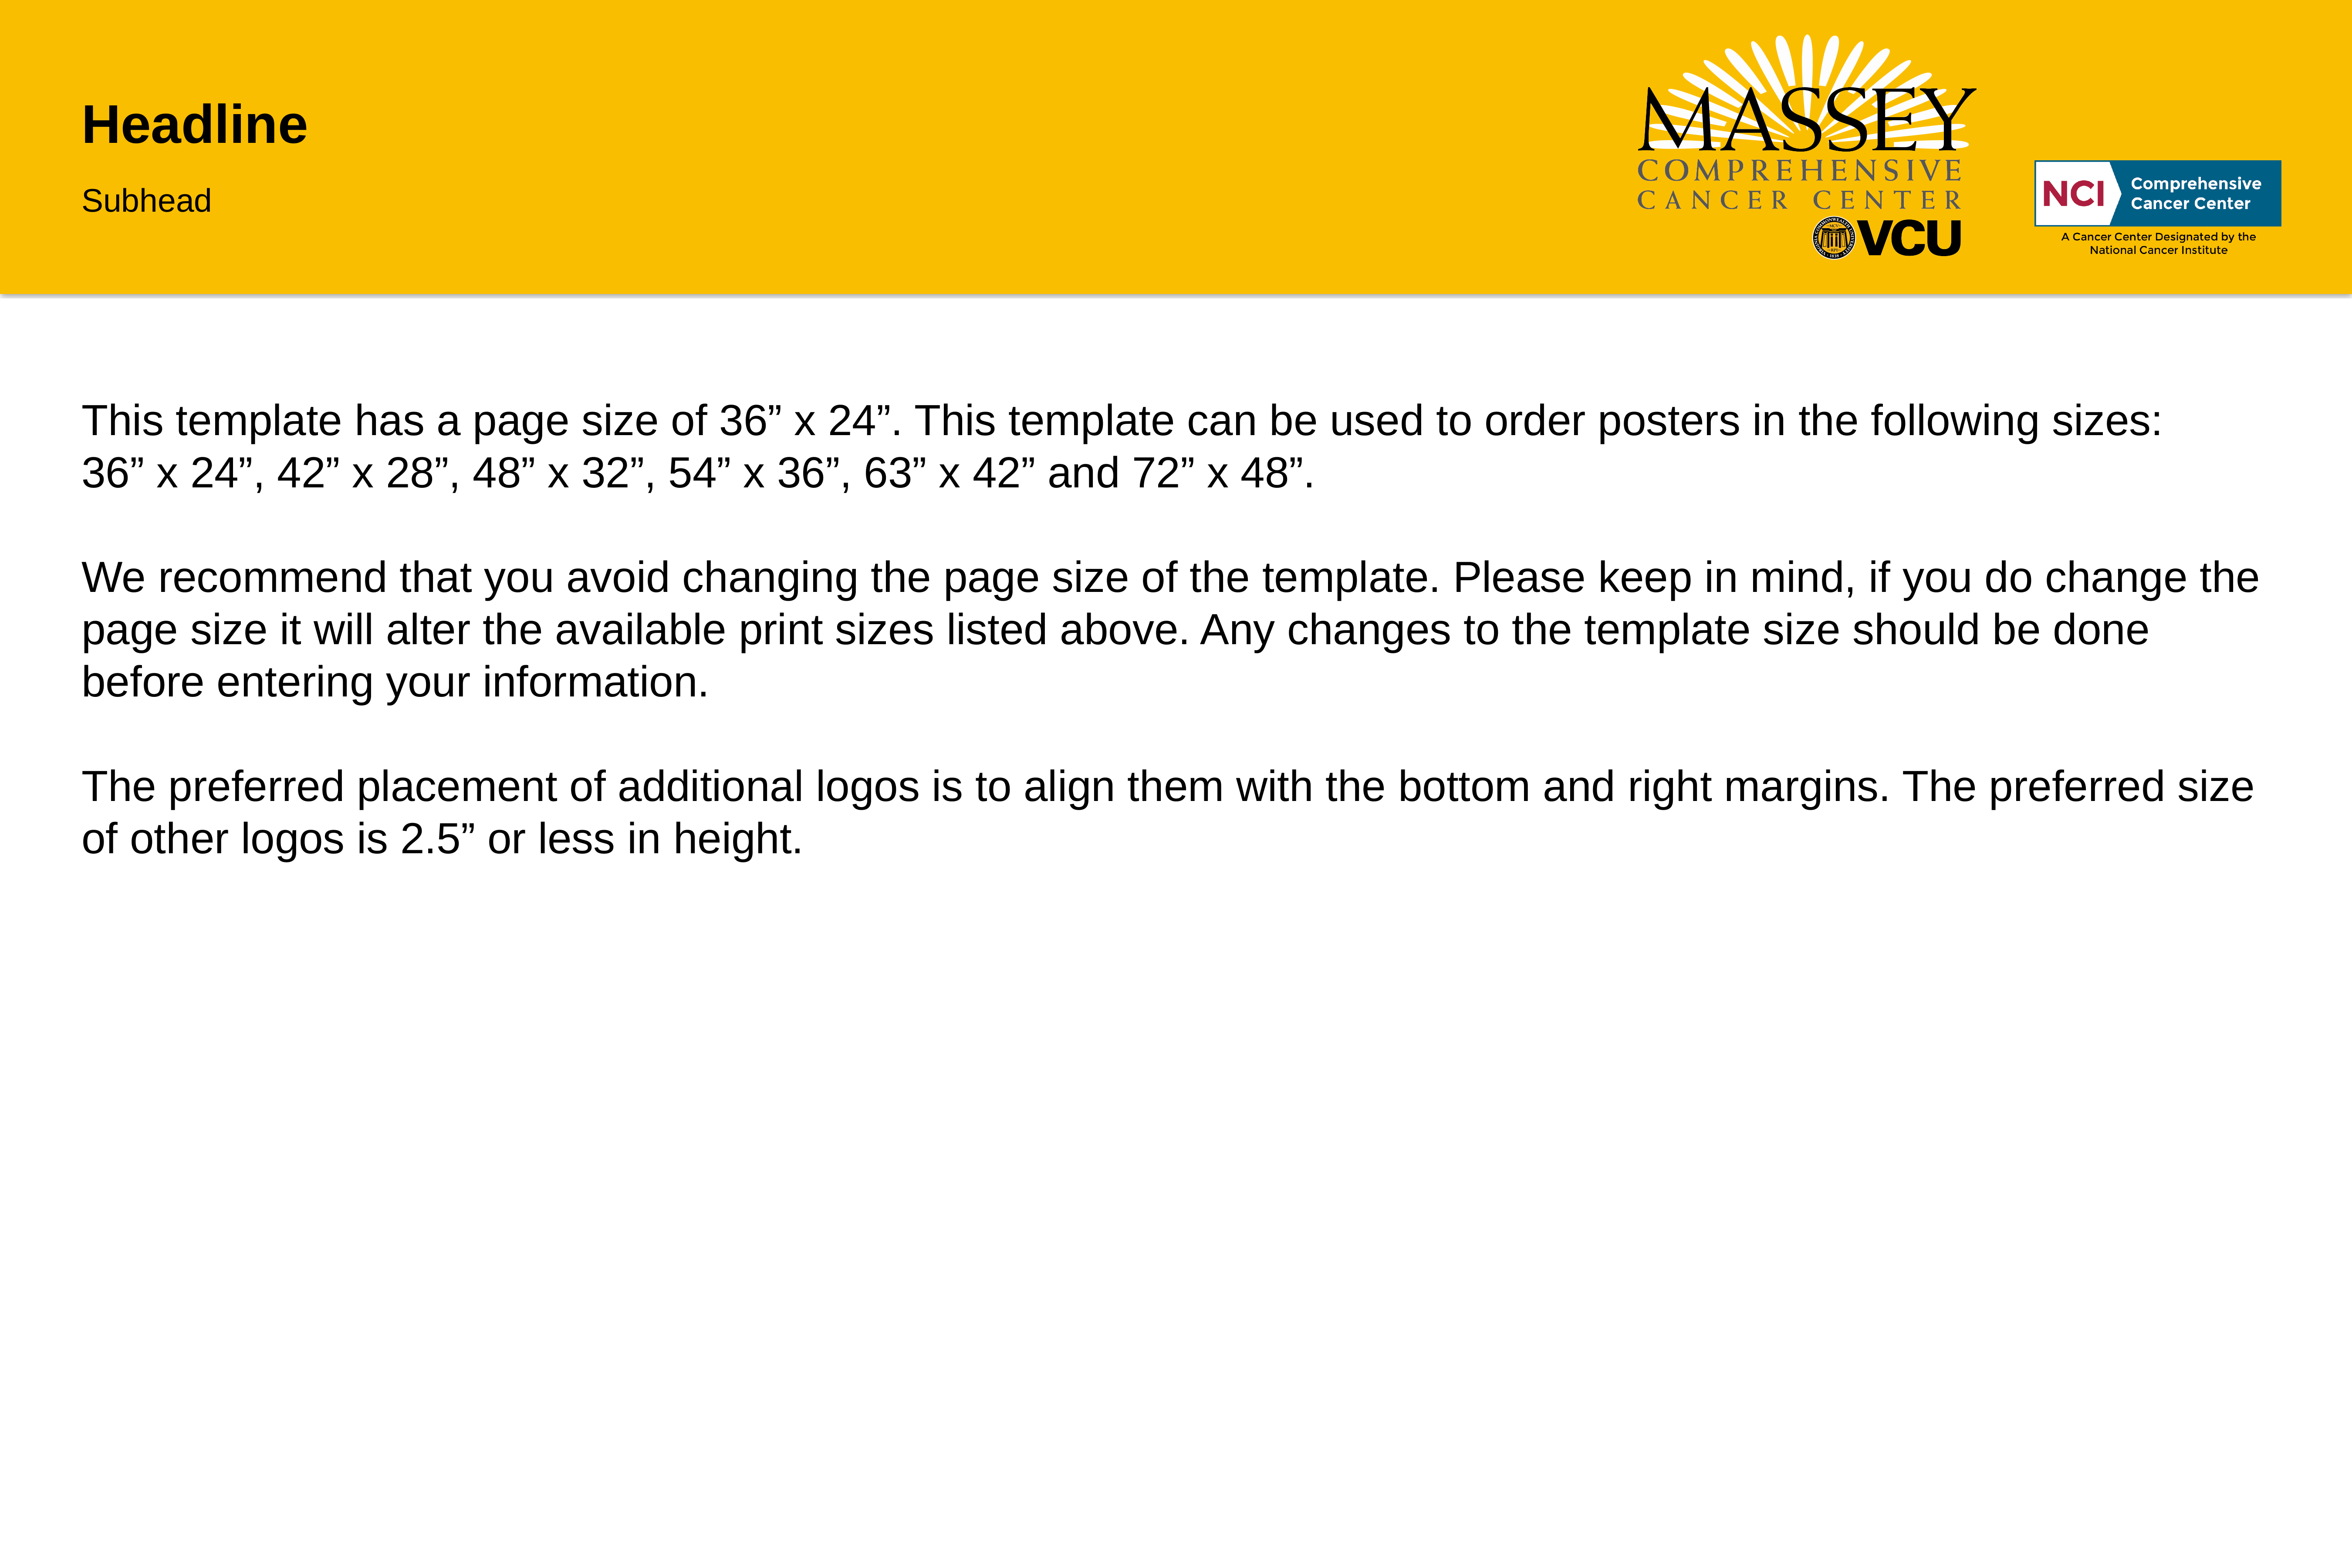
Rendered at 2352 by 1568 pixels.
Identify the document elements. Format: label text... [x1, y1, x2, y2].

picture [2243, 181, 2251, 189]
title Headline [81, 81, 1487, 161]
picture [2174, 200, 2182, 209]
picture [2253, 180, 2261, 189]
picture [2154, 200, 2162, 209]
picture [2188, 180, 2196, 189]
picture [2209, 180, 2217, 189]
picture [2164, 200, 2172, 209]
list This template has a page size of 36” x 24”. This template can be used to order posters in the following sizes: 36” x 24”, 42” x 28”, 48” x 32”, 54” x 36”, 63” x 42” and 72” x 48”. We recommend that you avoid changing the page size of the template. Please keep in mind, if you do change the page size it will alter the available print sizes listed above. Any changes to the template size should be done before entering your information. The preferred placement of additional logos is to align them with the bottom and right margins. The preferred size of other logos is 2.5” or less in height. [81, 392, 2271, 1503]
picture [2144, 180, 2153, 189]
picture [2182, 181, 2187, 189]
picture [2218, 200, 2226, 209]
picture [2144, 200, 2152, 209]
picture [2245, 200, 2250, 209]
text_box Subhead [81, 179, 1487, 257]
picture [2235, 200, 2243, 209]
picture [2238, 181, 2240, 189]
picture [2184, 200, 2189, 209]
picture [2036, 162, 2121, 225]
picture [2199, 177, 2207, 189]
picture [2171, 180, 2180, 192]
picture [2034, 227, 2281, 260]
picture [2132, 198, 2142, 209]
picture [2230, 180, 2236, 189]
picture [1638, 34, 1977, 260]
picture [2227, 198, 2233, 209]
picture [2155, 180, 2168, 189]
picture [2220, 180, 2227, 189]
picture [2195, 198, 2205, 209]
picture [2132, 178, 2142, 189]
picture [2207, 200, 2215, 209]
